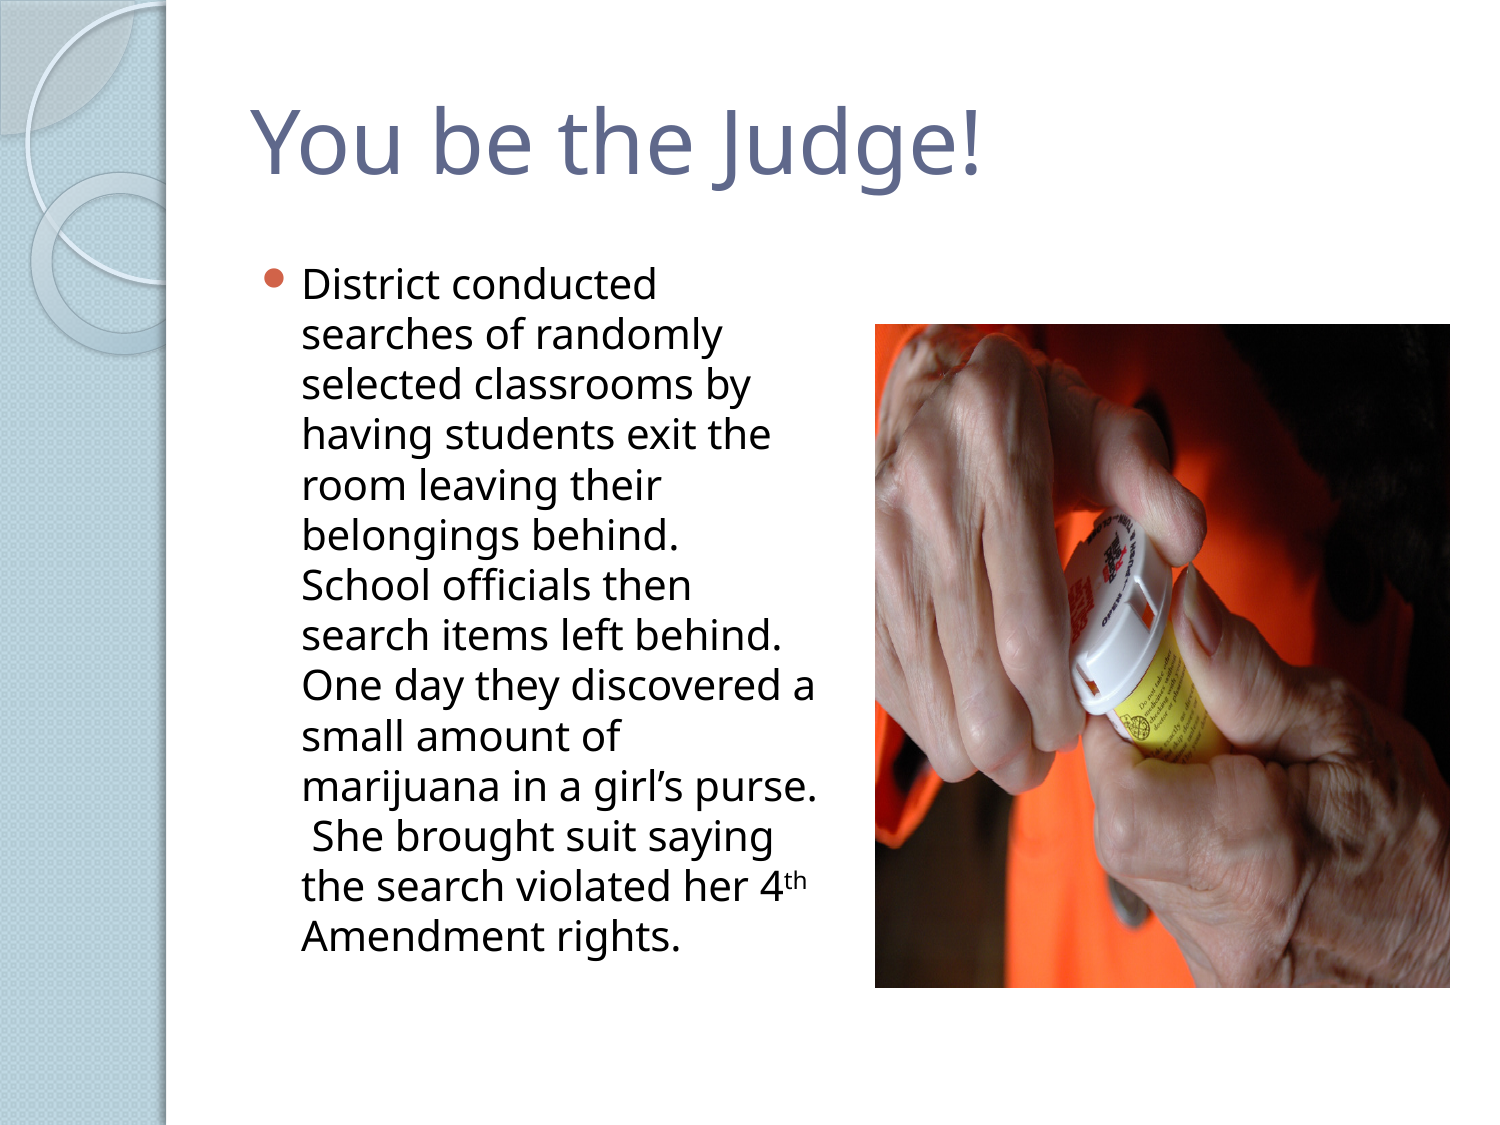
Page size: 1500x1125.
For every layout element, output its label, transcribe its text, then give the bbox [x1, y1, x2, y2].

title You be the Judge! [235, 45, 1466, 233]
list District conducted searches of randomly selected classrooms by having students exit the room leaving their belongings behind. School officials then search items left behind. One day they discovered a small amount of marijuana in a girl’s purse. She brought suit saying the search violated her 4th Amendment rights. [235, 249, 836, 1015]
picture [874, 324, 1451, 988]
